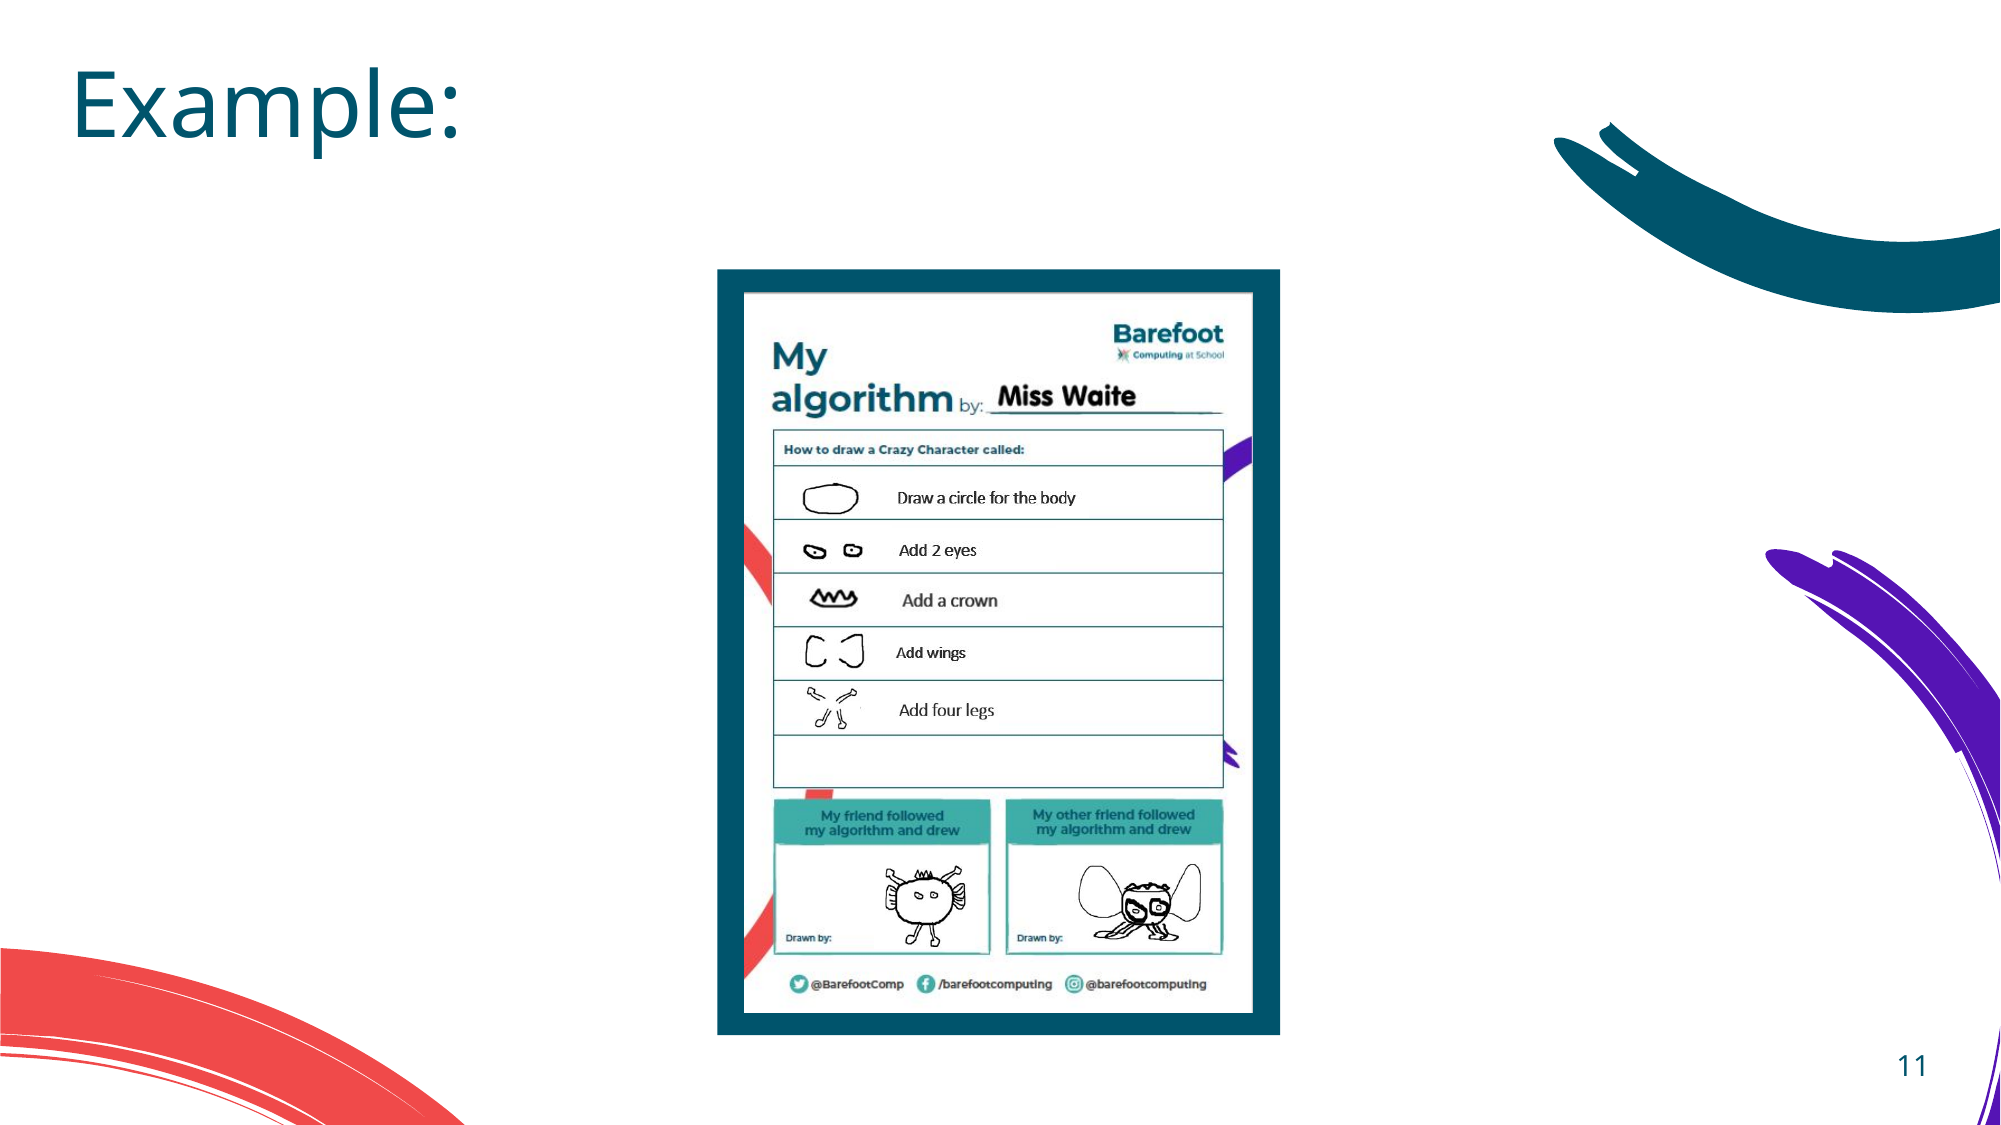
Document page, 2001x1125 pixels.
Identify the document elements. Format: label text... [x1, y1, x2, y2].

slide_number 11 [1673, 1037, 1945, 1097]
picture [992, 376, 1145, 410]
picture [794, 579, 1026, 621]
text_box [717, 269, 1281, 1036]
picture [798, 631, 999, 672]
picture [1068, 857, 1208, 948]
title Example: [55, 50, 1828, 279]
picture [803, 685, 999, 731]
picture [794, 525, 1056, 569]
picture [874, 857, 975, 949]
picture [794, 476, 1089, 518]
